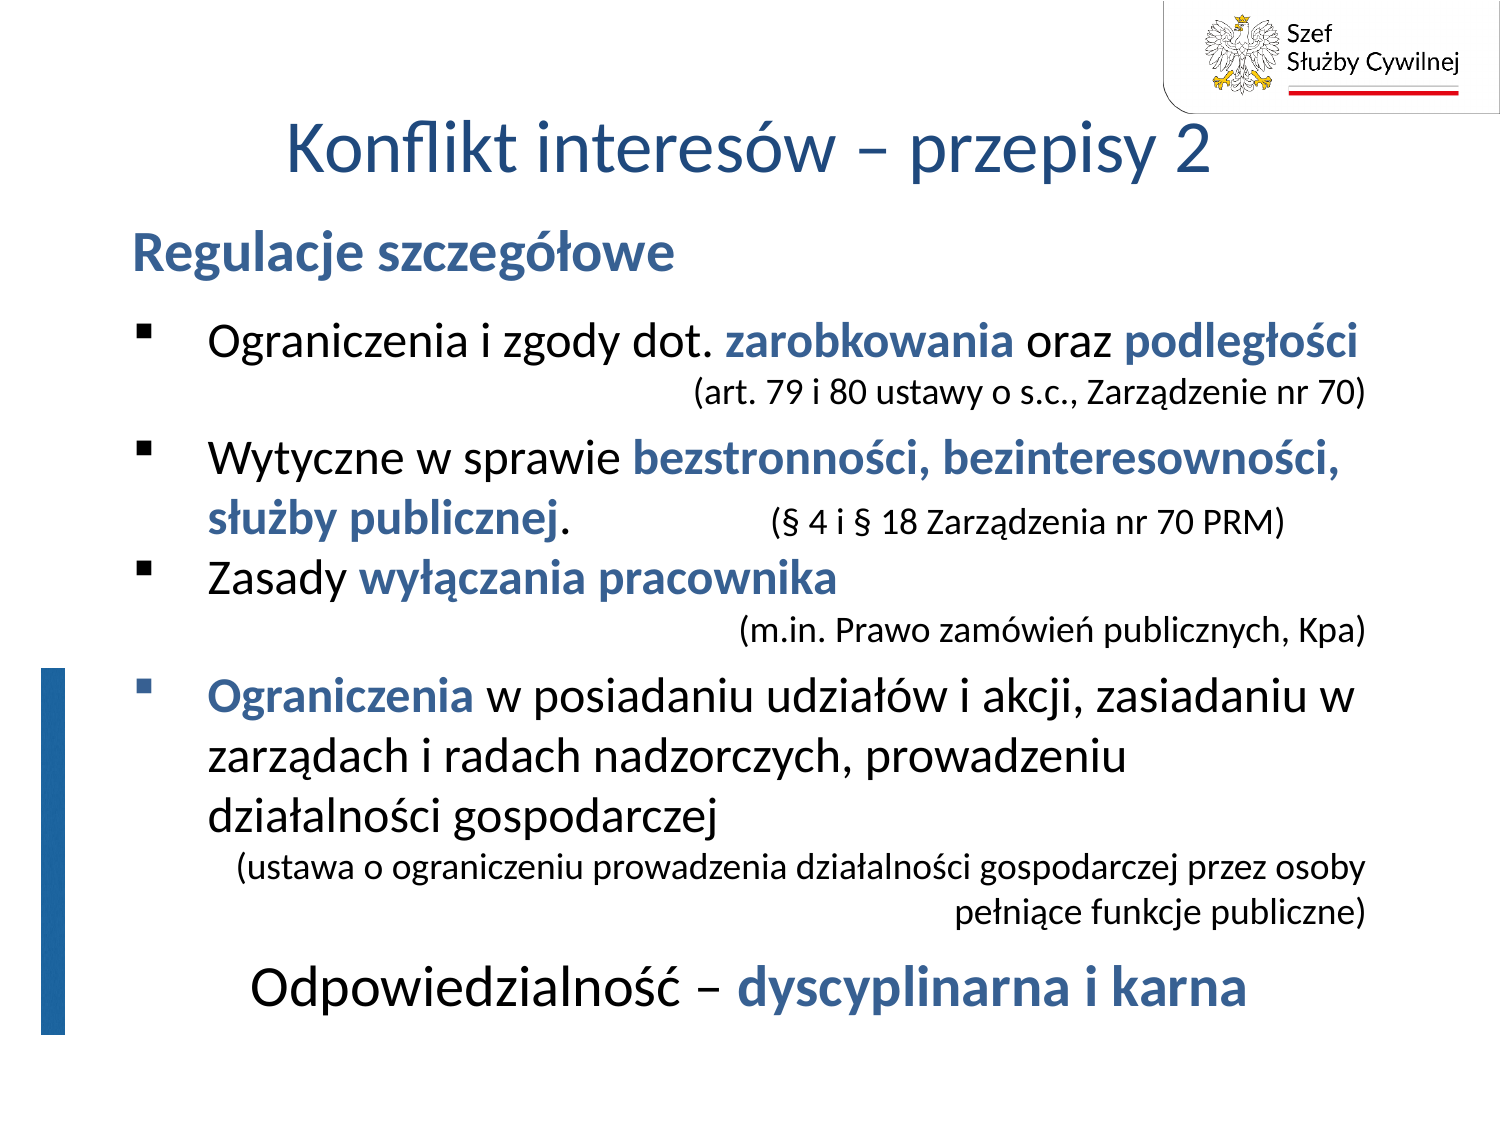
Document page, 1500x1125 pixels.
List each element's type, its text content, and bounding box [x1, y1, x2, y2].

picture [41, 1026, 65, 1035]
text_box Odpowiedzialność – dyscyplinarna i karna [0, 940, 1500, 1026]
text_box Regulacje szczegółowe Ograniczenia i zgody dot. zarobkowania oraz podległości (art. 79 i 80 ustawy o s.c., Zarządzenie nr 70) Wytyczne w sprawie bezstronności, bezinteresowności, służby publicznej. (§ 4 i § 18 Zarządzenia nr 70 PRM) Zasady wyłączania pracownika (m.in. Prawo zamówień publicznych, Kpa) Ograniczenia w posiadaniu udziałów i akcji, zasiadaniu w zarządach i radach nadzorczych, prowadzeniu działalności gospodarczej (ustawa o ograniczeniu prowadzenia działalności gospodarczej przez osoby pełniące funkcje publiczne) [117, 205, 1382, 940]
picture [41, 668, 65, 940]
title Konflikt interesów – przepisy 2 [100, 90, 1400, 215]
picture [1163, 0, 1500, 114]
